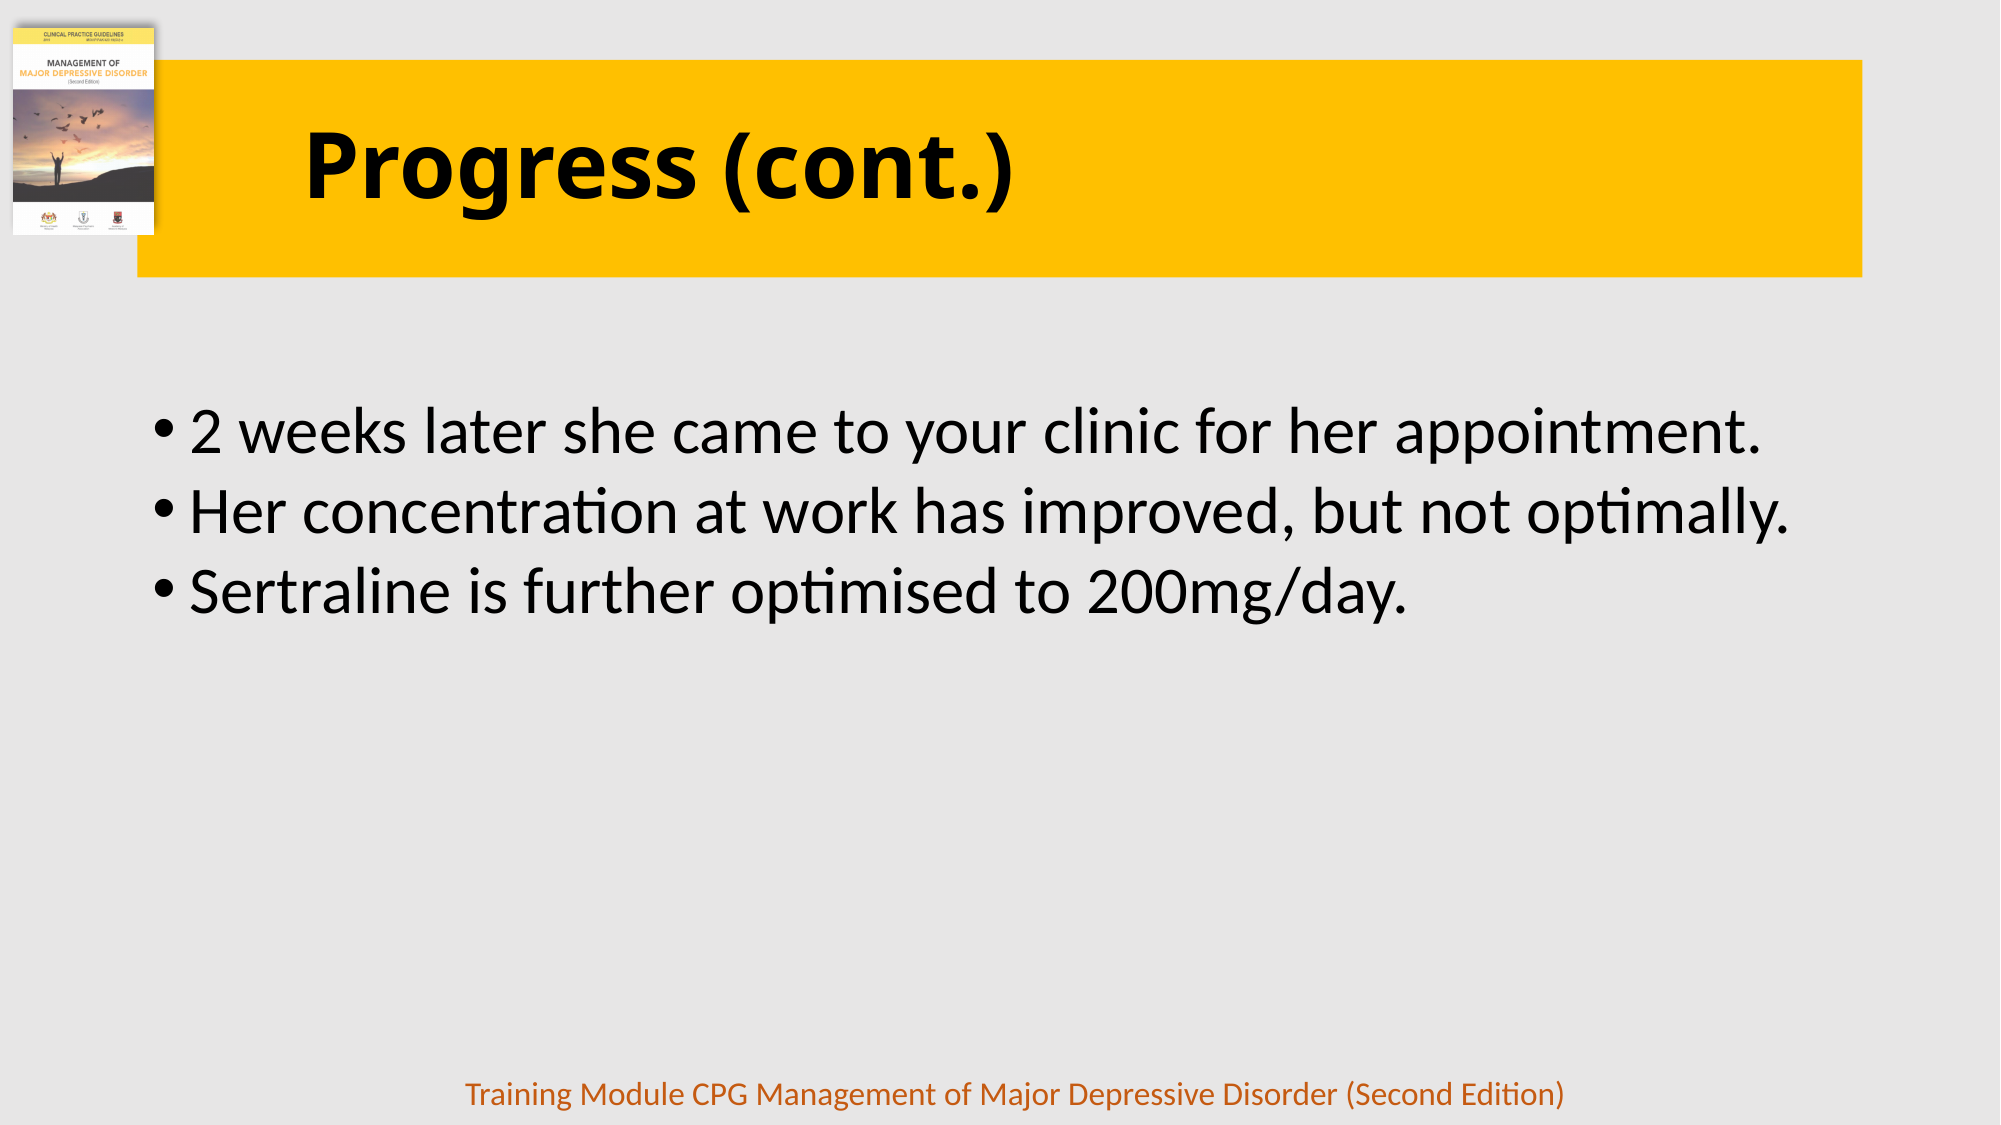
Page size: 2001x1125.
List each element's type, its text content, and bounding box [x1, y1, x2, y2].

picture [13, 28, 154, 235]
list 2 weeks later she came to your clinic for her appointment. Her concentration at work has improved, but not optimally. Sertraline is further optimised to 200mg/day. [137, 299, 1863, 1014]
text_box Training Module CPG Management of Major Depressive Disorder (Second Edition) [450, 1065, 1832, 1120]
title Progress (cont.) [137, 59, 1863, 278]
